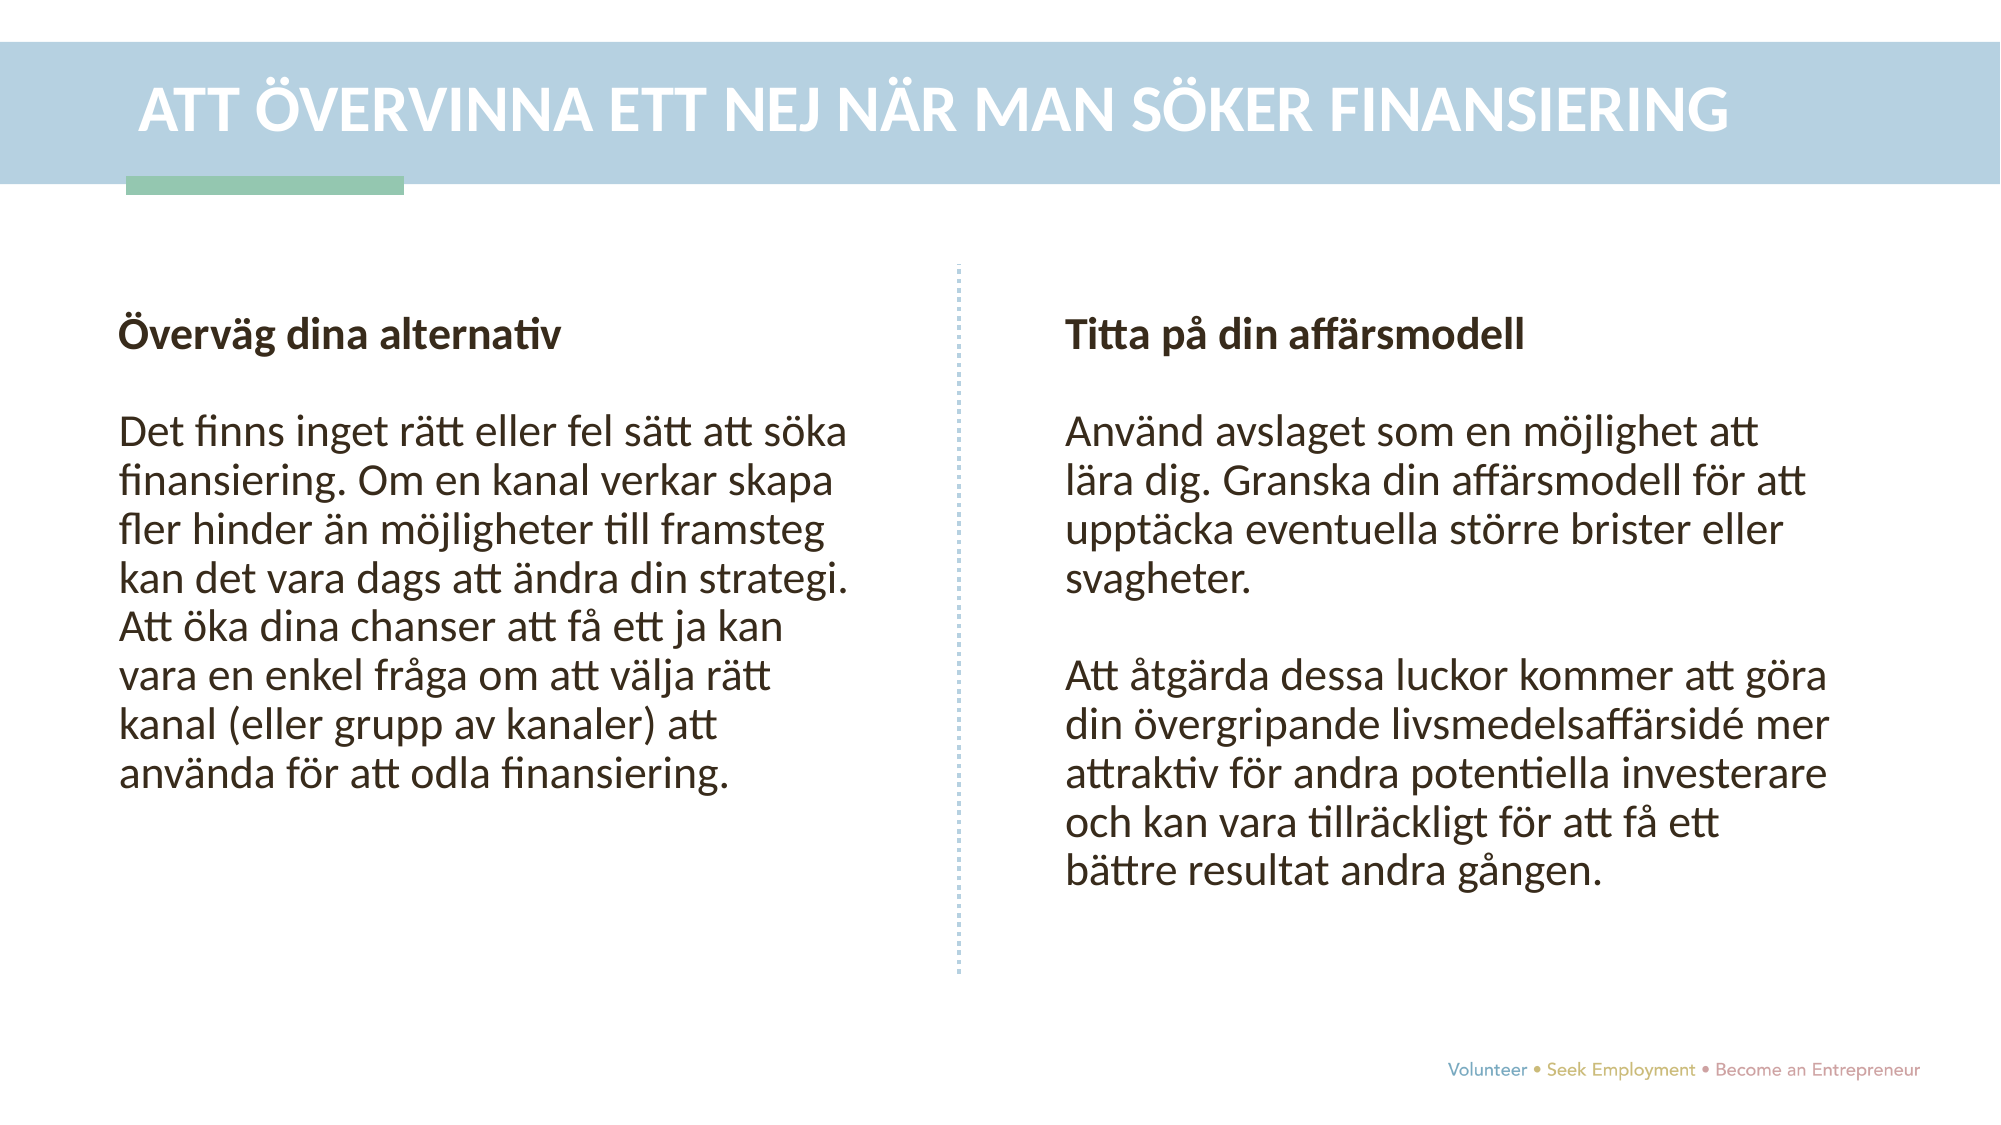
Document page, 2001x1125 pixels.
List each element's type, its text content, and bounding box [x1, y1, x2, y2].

picture [1418, 1046, 1971, 1103]
text_box Överväg dina alternativ Det finns inget rätt eller fel sätt att söka finansiering. Om en kanal verkar skapa fler hinder än möjligheter till framsteg kan det vara dags att ändra din strategi. Att öka dina chanser att få ett ja kan vara en enkel fråga om att välja rätt kanal (eller grupp av kanaler) att använda för att odla finansiering. [103, 302, 872, 847]
text_box Titta på din affärsmodell Använd avslaget som en möjlighet att lära dig. Granska din affärsmodell för att upptäcka eventuella större brister eller svagheter. Att åtgärda dessa luckor kommer att göra din övergripande livsmedelsaffärsidé mer attraktiv för andra potentiella investerare och kan vara tillräckligt för att få ett bättre resultat andra gången. [1050, 302, 1846, 931]
list ATT ÖVERVINNA ETT NEJ NÄR MAN SÖKER FINANSIERING [123, 51, 1913, 170]
